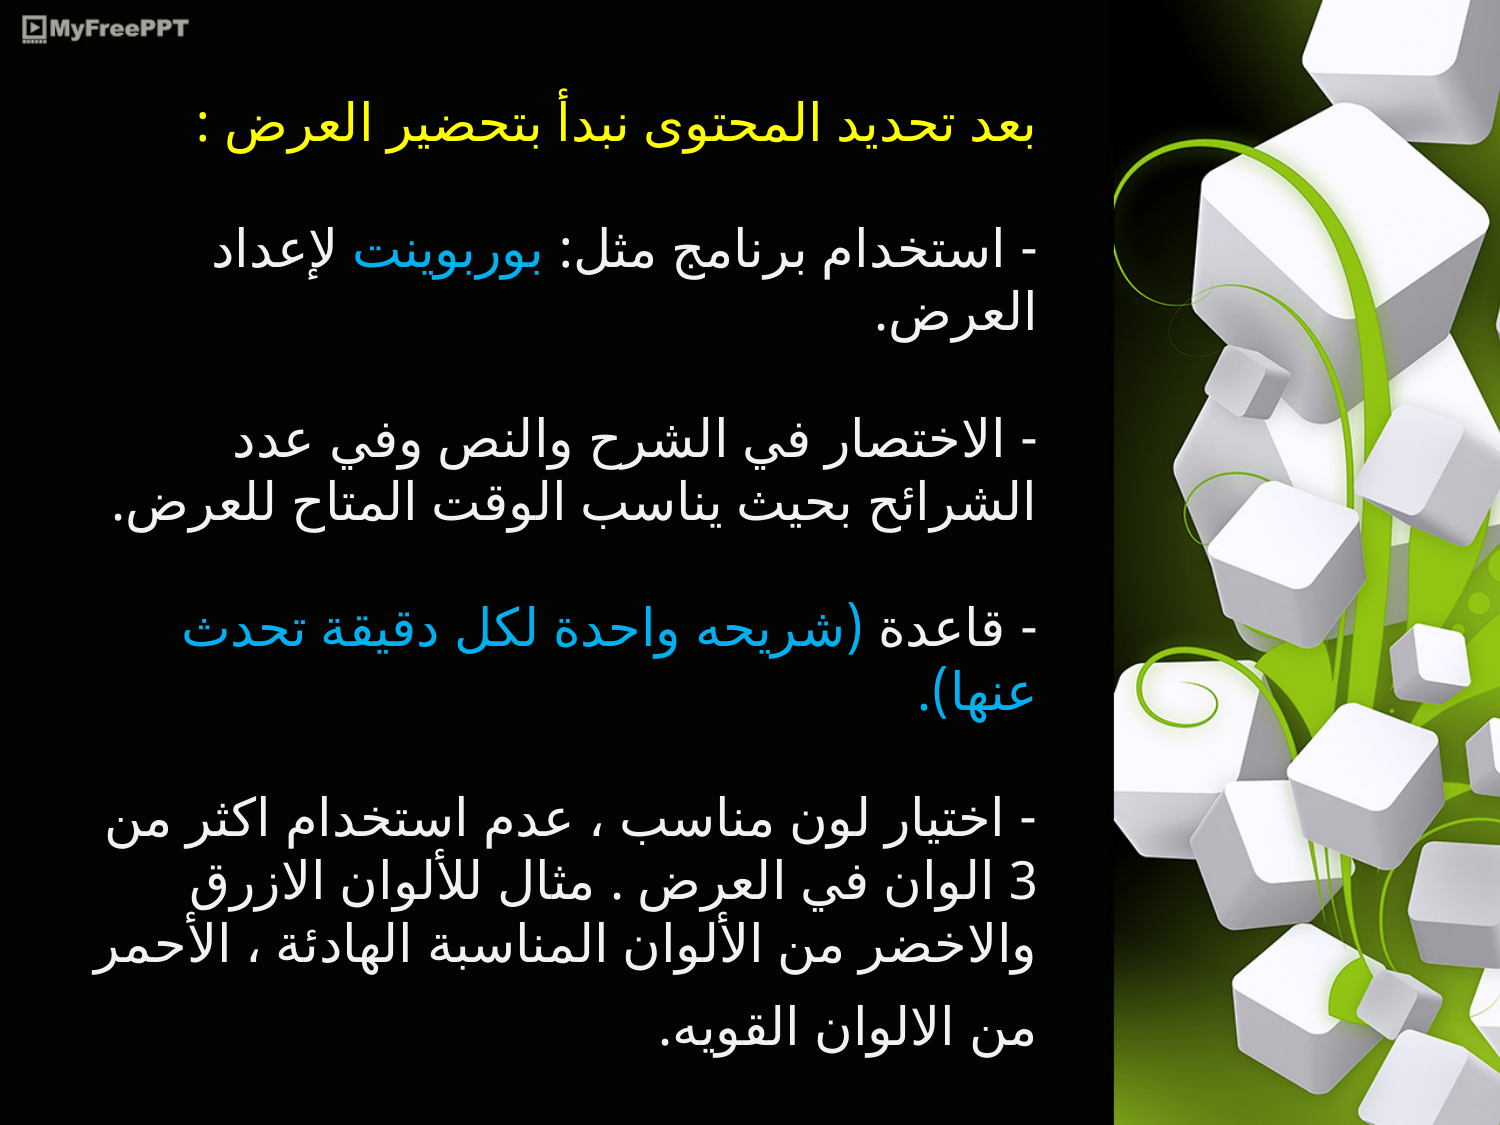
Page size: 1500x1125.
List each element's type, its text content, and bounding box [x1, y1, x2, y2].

picture [0, 0, 1500, 1125]
title بعد تحديد المحتوى نبدأ بتحضير العرض : - استخدام برنامج مثل: بوربوينت لإعداد العرض. - الاختصار في الشرح والنص وفي عدد الشرائح بحيث يناسب الوقت المتاح للعرض. - قاعدة (شريحه واحدة لكل دقيقة تحدث عنها). - اختيار لون مناسب ، عدم استخدام اكثر من 3 الوان في العرض . مثال للألوان الازرق والاخضر من الألوان المناسبة الهادئة ، الأحمر من الالوان القويه. [53, 78, 1054, 1071]
